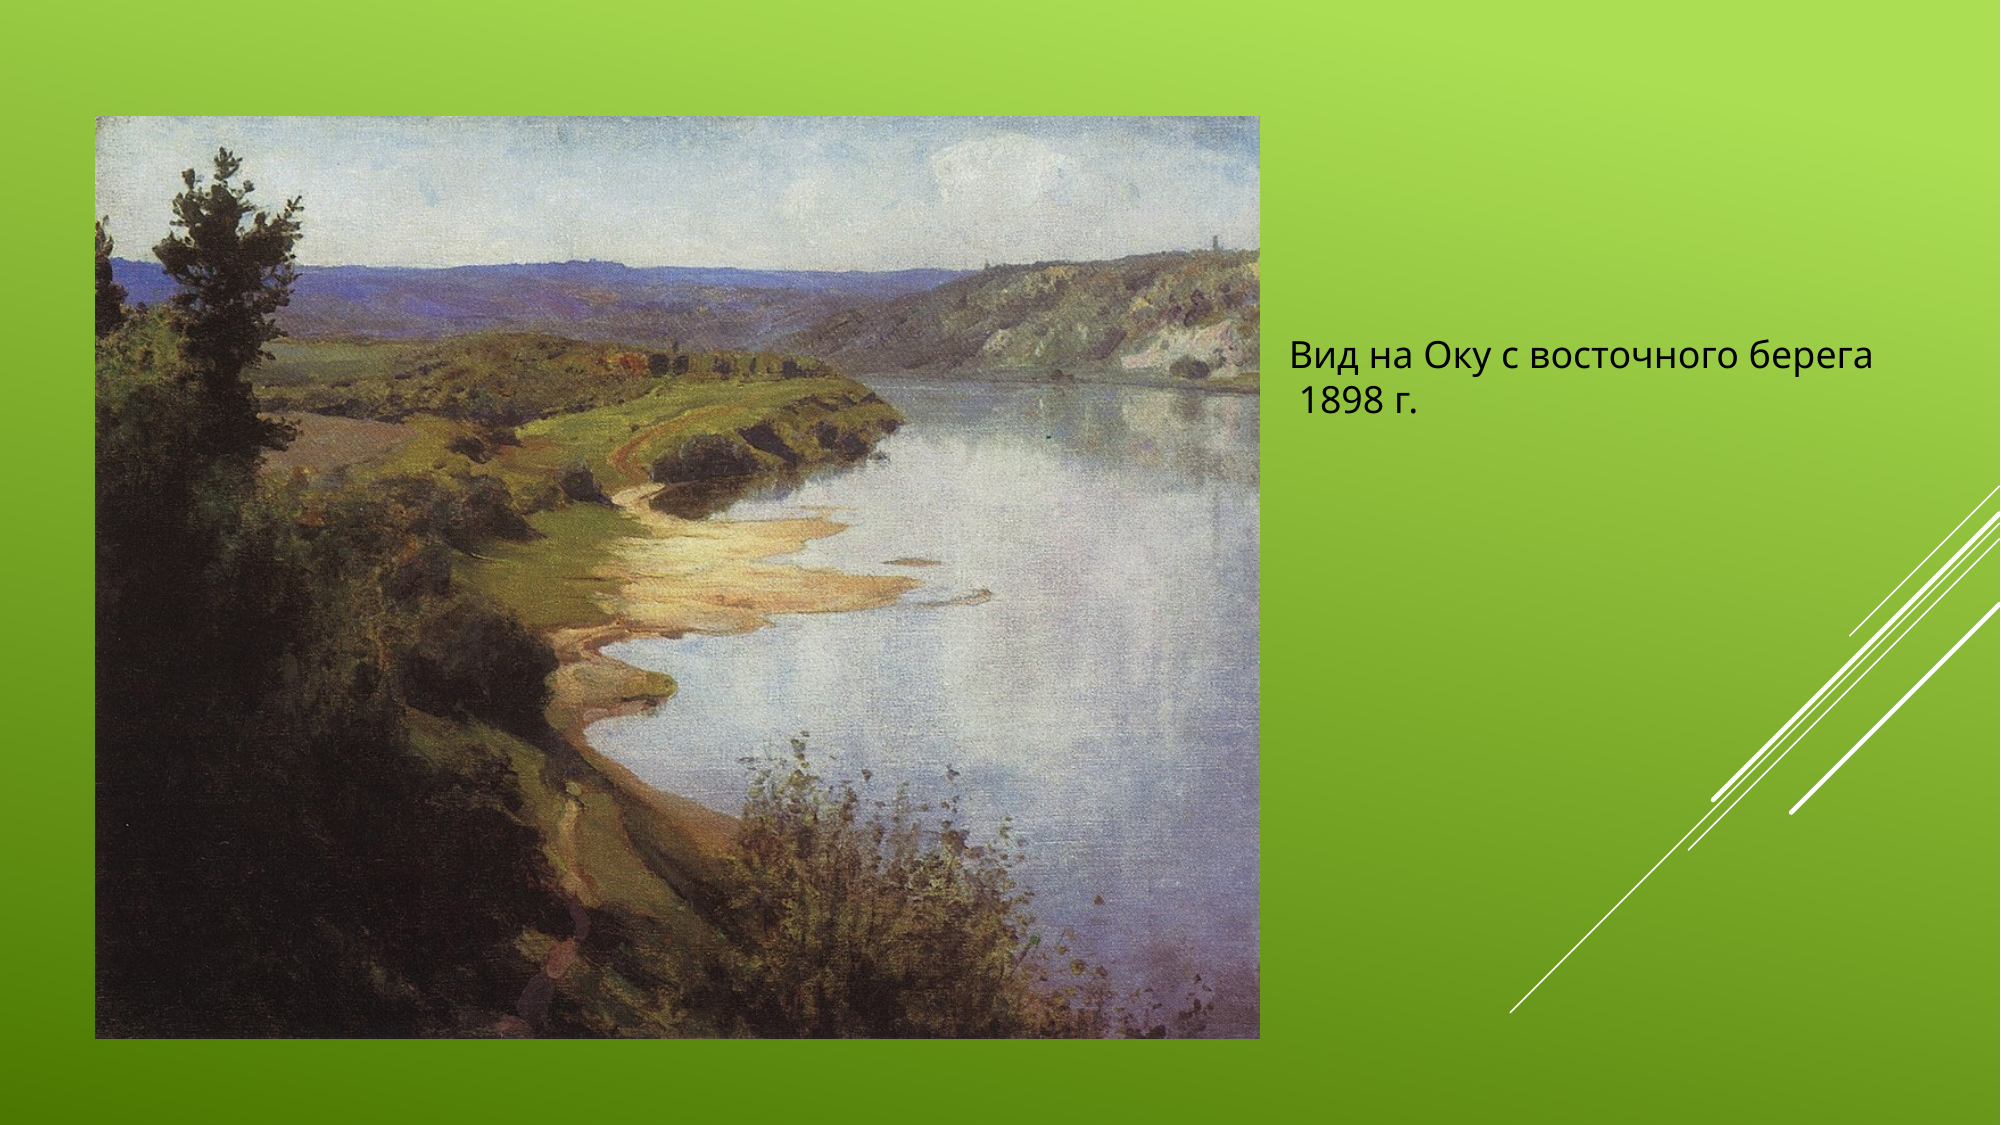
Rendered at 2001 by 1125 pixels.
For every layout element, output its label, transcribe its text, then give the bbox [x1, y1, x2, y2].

text_box Вид на Оку с восточного берега 1898 г. [1273, 324, 1890, 429]
picture [95, 116, 1261, 1039]
